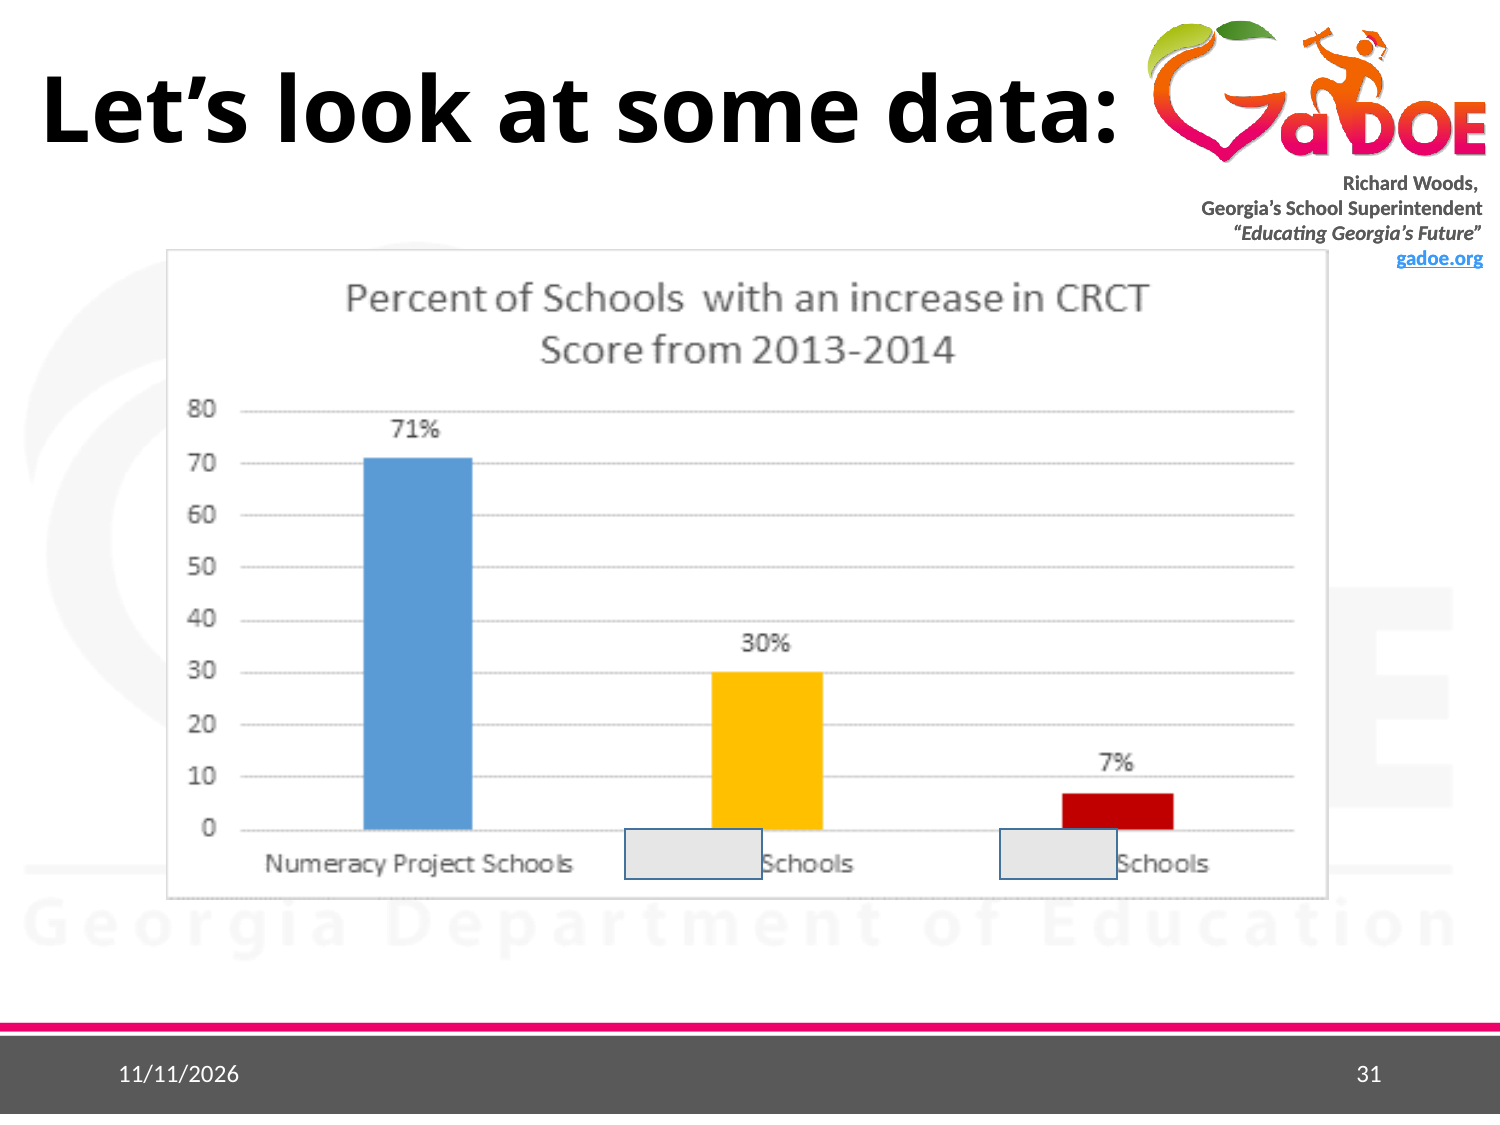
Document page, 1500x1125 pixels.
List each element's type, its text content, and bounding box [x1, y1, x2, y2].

title Let’s look at some data: [24, 24, 1189, 200]
picture [1135, 8, 1499, 164]
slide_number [103, 1042, 441, 1103]
slide_number 31 [1059, 1042, 1397, 1103]
picture [19, 235, 1473, 980]
